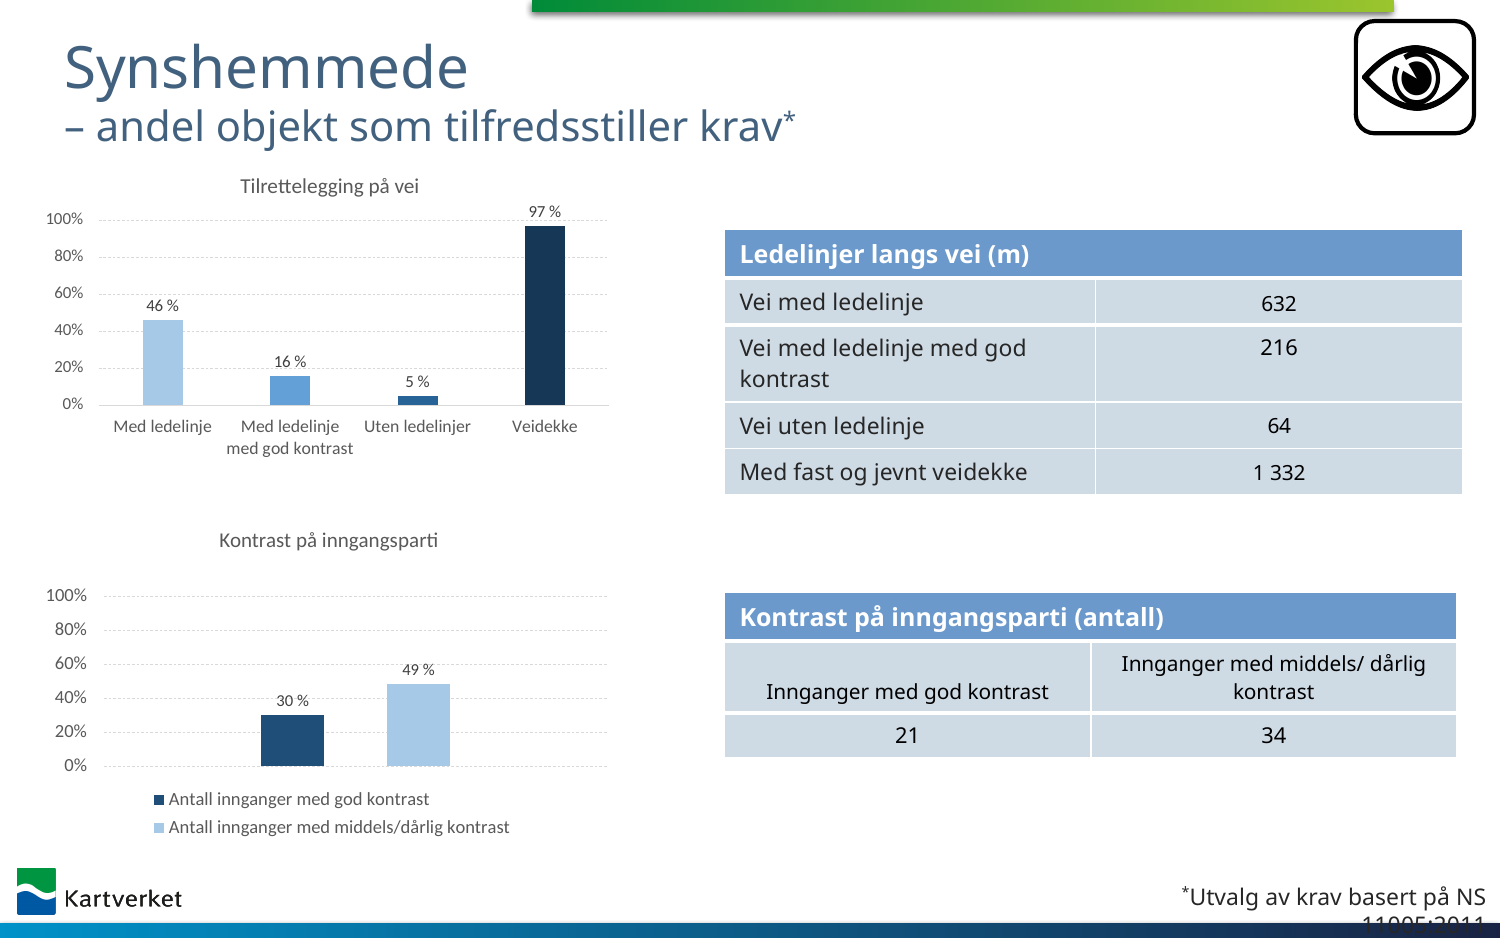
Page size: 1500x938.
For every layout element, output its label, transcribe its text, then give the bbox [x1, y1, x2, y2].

table_cell 21 [725, 715, 1090, 757]
table_cell 1 332 [1096, 449, 1462, 494]
table_cell Vei med ledelinje med god kontrast [725, 327, 1095, 401]
table_cell 216 [1096, 327, 1462, 401]
table_cell 64 [1096, 403, 1462, 448]
picture [41, 166, 619, 492]
table_cell 632 [1096, 280, 1462, 323]
table_cell Vei med ledelinje [725, 280, 1095, 323]
table_cell Innganger med god kontrast [725, 643, 1090, 711]
table_cell Med fast og jevnt veidekke [725, 449, 1095, 494]
text_box *Utvalg av krav basert på NS 11005:2011 [1068, 873, 1500, 938]
table_cell Innganger med middels/ dårlig kontrast [1092, 643, 1456, 711]
picture [41, 520, 617, 846]
table_header Ledelinjer langs vei (m) [725, 230, 1462, 276]
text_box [1355, 20, 1475, 134]
text_box Synshemmede – andel objekt som tilfredsstiller krav* [49, 24, 1431, 158]
table_cell 34 [1092, 715, 1456, 757]
table_header Kontrast på inngangsparti (antall) [725, 593, 1456, 639]
table_cell Vei uten ledelinje [725, 403, 1095, 448]
